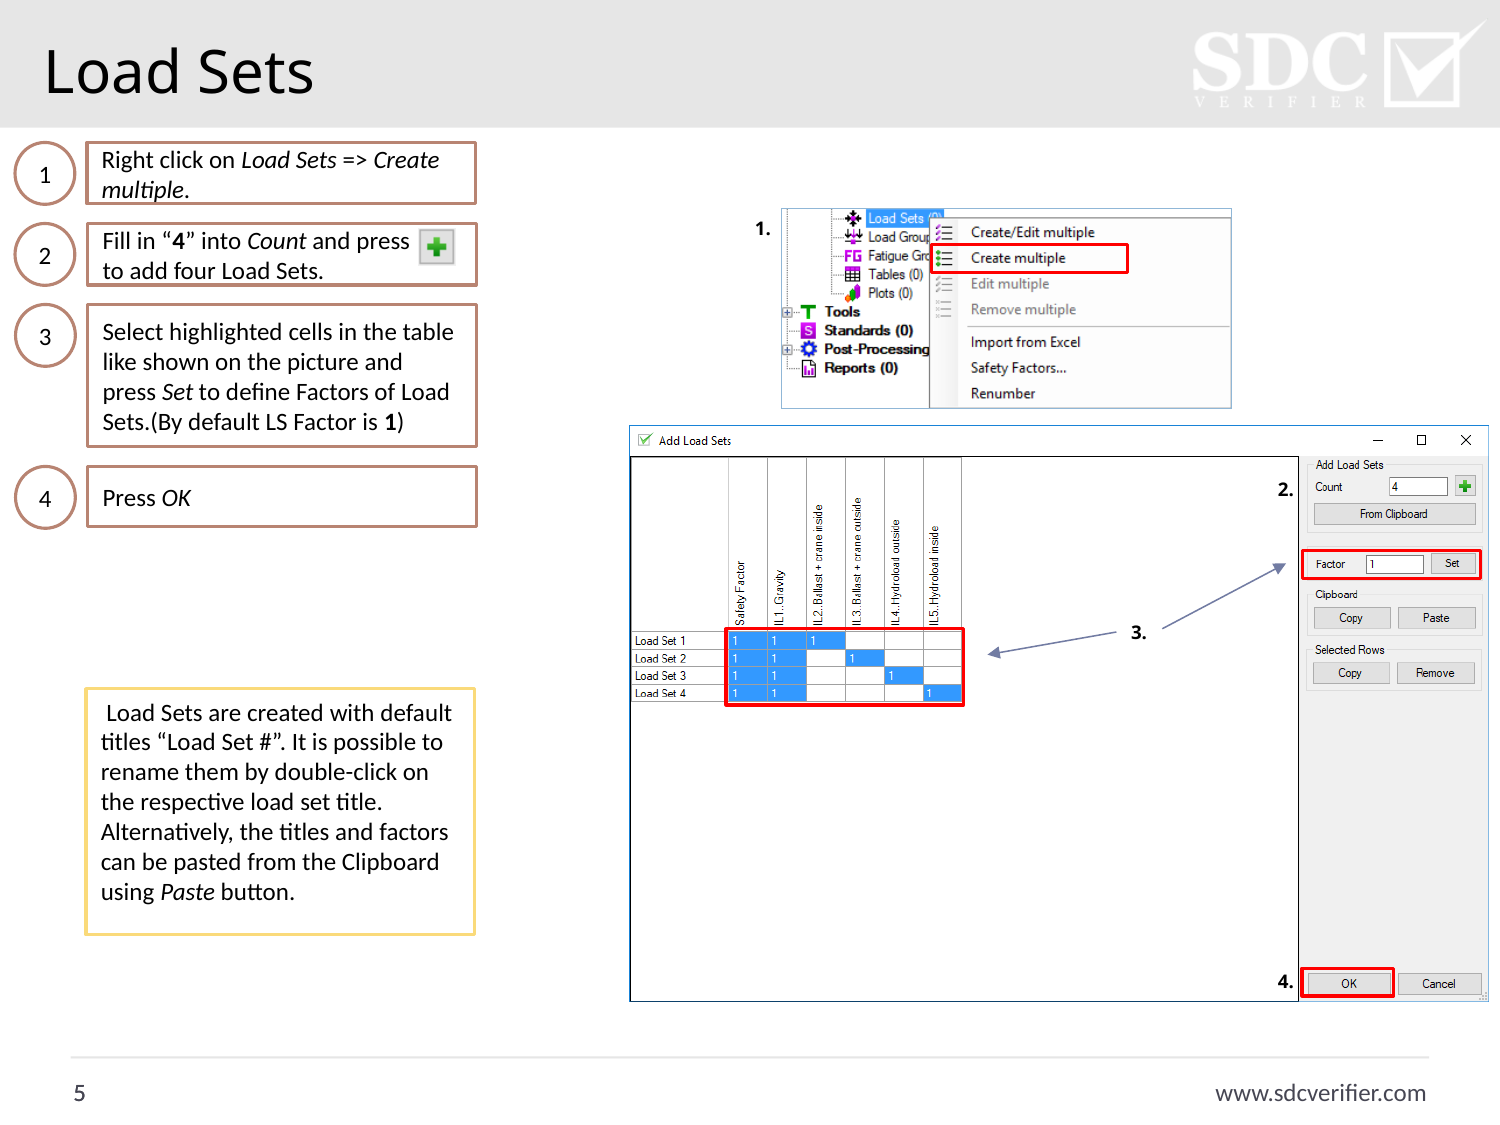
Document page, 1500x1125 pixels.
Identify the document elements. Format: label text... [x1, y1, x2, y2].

text_box Load Sets are created with default titles “Load Set #”. It is possible to rename them by double-click on the respective load set title. Alternatively, the titles and factors can be pasted from the Clipboard using Paste button. [84, 687, 476, 936]
text_box Fill in “4” into Count and press to add four Load Sets. [86, 222, 478, 287]
picture [0, 0, 1500, 1125]
text_box 1. [740, 208, 781, 247]
text_box Select highlighted cells in the table like shown on the picture and press Set to define Factors of Load Sets.(By default LS Factor is 1) [86, 303, 478, 448]
text_box 3 [13, 302, 77, 368]
title Load Sets [29, 24, 1478, 113]
text_box 1 [13, 140, 77, 206]
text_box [1162, 562, 1287, 629]
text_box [987, 632, 1117, 655]
text_box www.sdcverifier.com [1199, 1072, 1443, 1111]
text_box 2 [13, 221, 77, 287]
text_box 5 [58, 1073, 163, 1109]
text_box 4 [13, 464, 77, 530]
text_box Press OK [86, 465, 478, 528]
text_box Right click on Load Sets => Create multiple. [85, 141, 477, 205]
